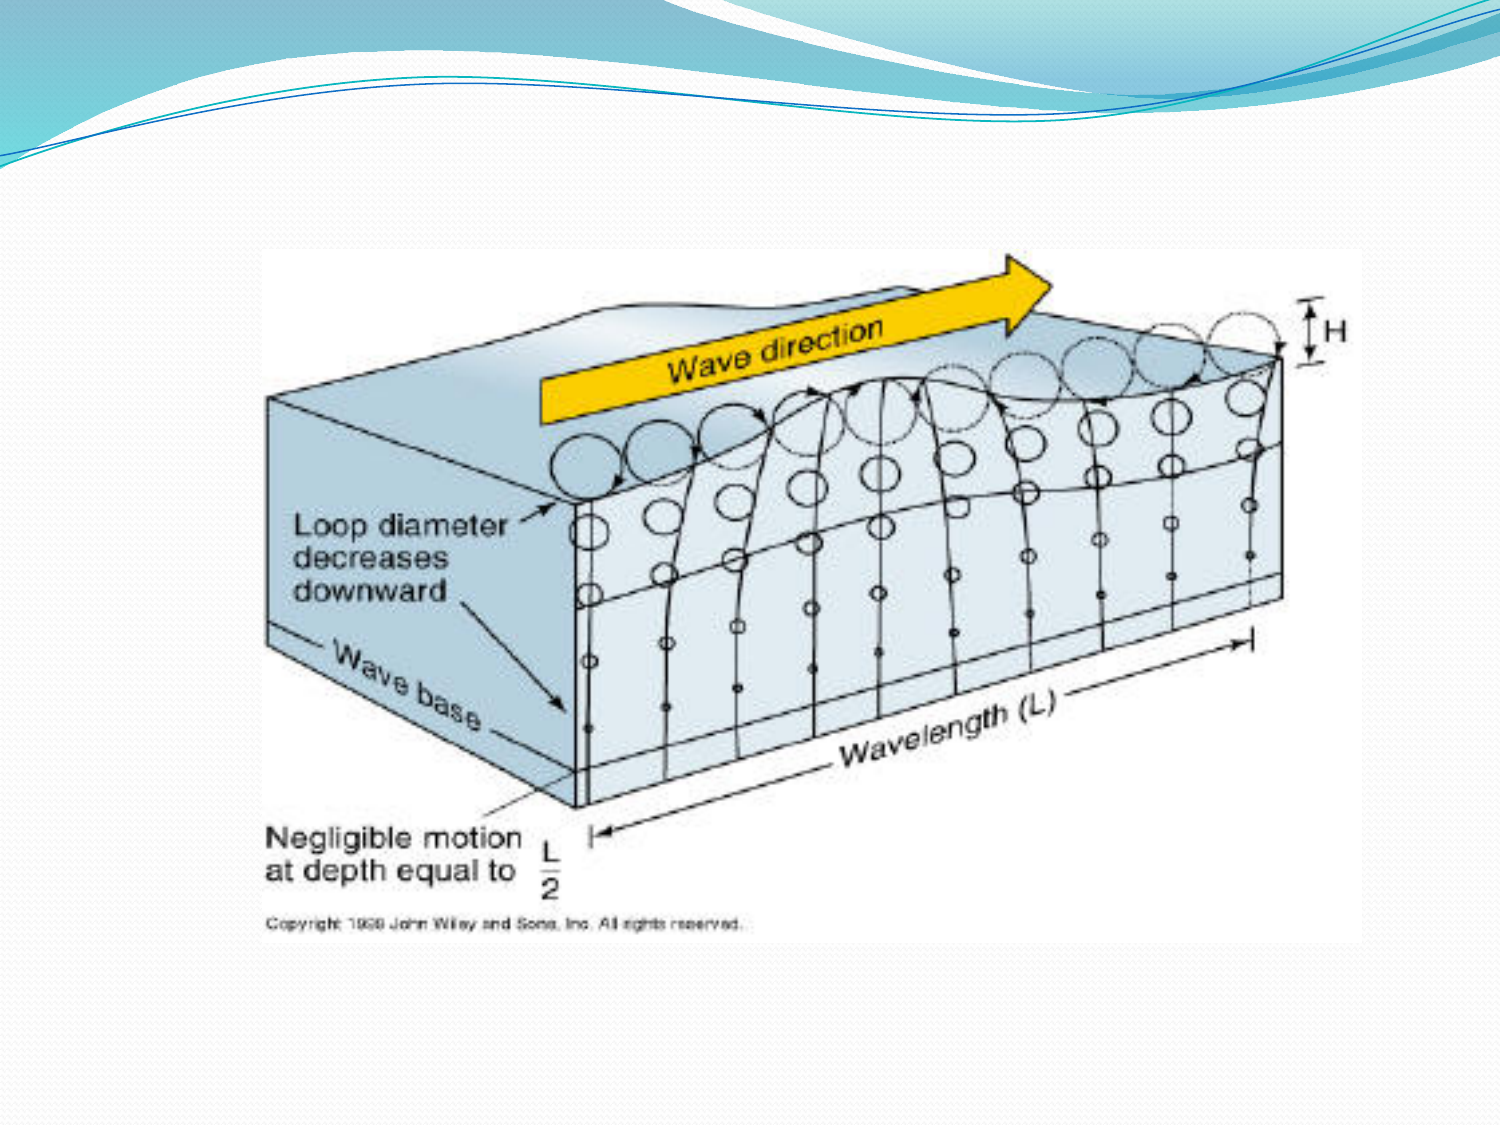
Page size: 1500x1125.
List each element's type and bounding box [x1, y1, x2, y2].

picture [262, 249, 1362, 943]
